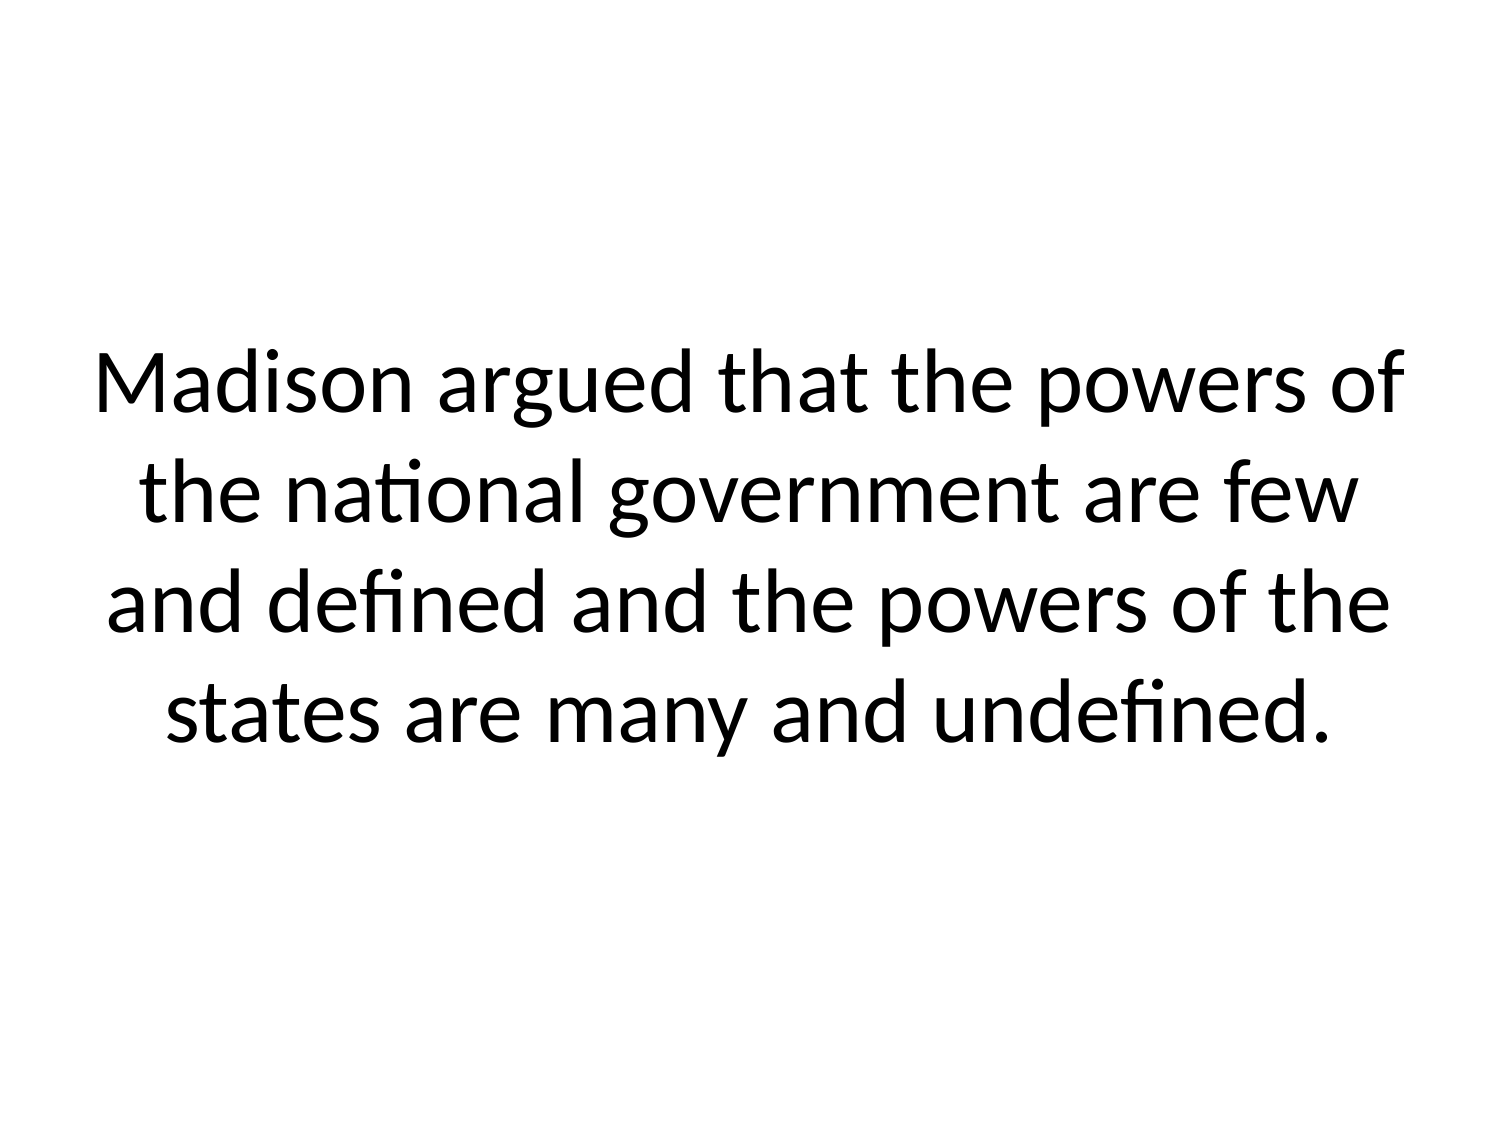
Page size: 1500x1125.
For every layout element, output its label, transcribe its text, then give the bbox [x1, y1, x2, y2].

title Madison argued that the powers of the national government are few and defined and the powers of the states are many and undefined. [75, 45, 1425, 1038]
